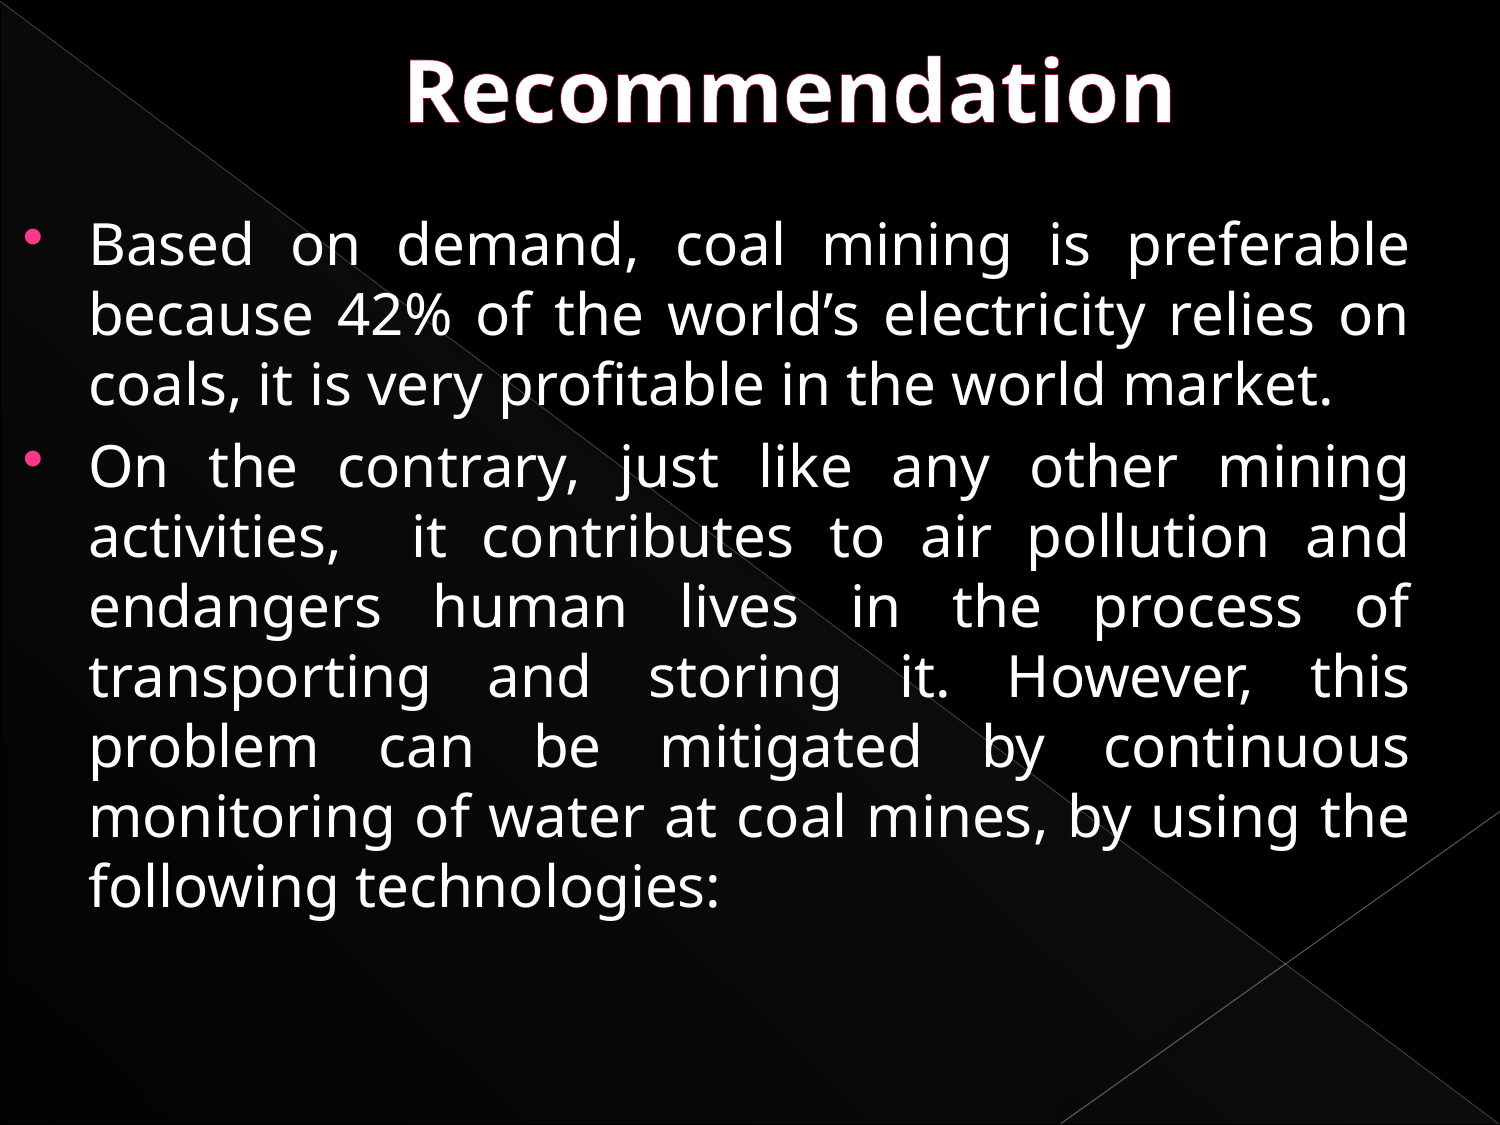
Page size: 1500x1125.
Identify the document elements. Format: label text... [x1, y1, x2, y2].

list Based on demand, coal mining is preferable because 42% of the world’s electricity relies on coals, it is very profitable in the world market. On the contrary, just like any other mining activities, it contributes to air pollution and endangers human lives in the process of transporting and storing it. However, this problem can be mitigated by continuous monitoring of water at coal mines, by using the following technologies: [0, 200, 1425, 1125]
title Recommendation [0, 0, 1500, 175]
